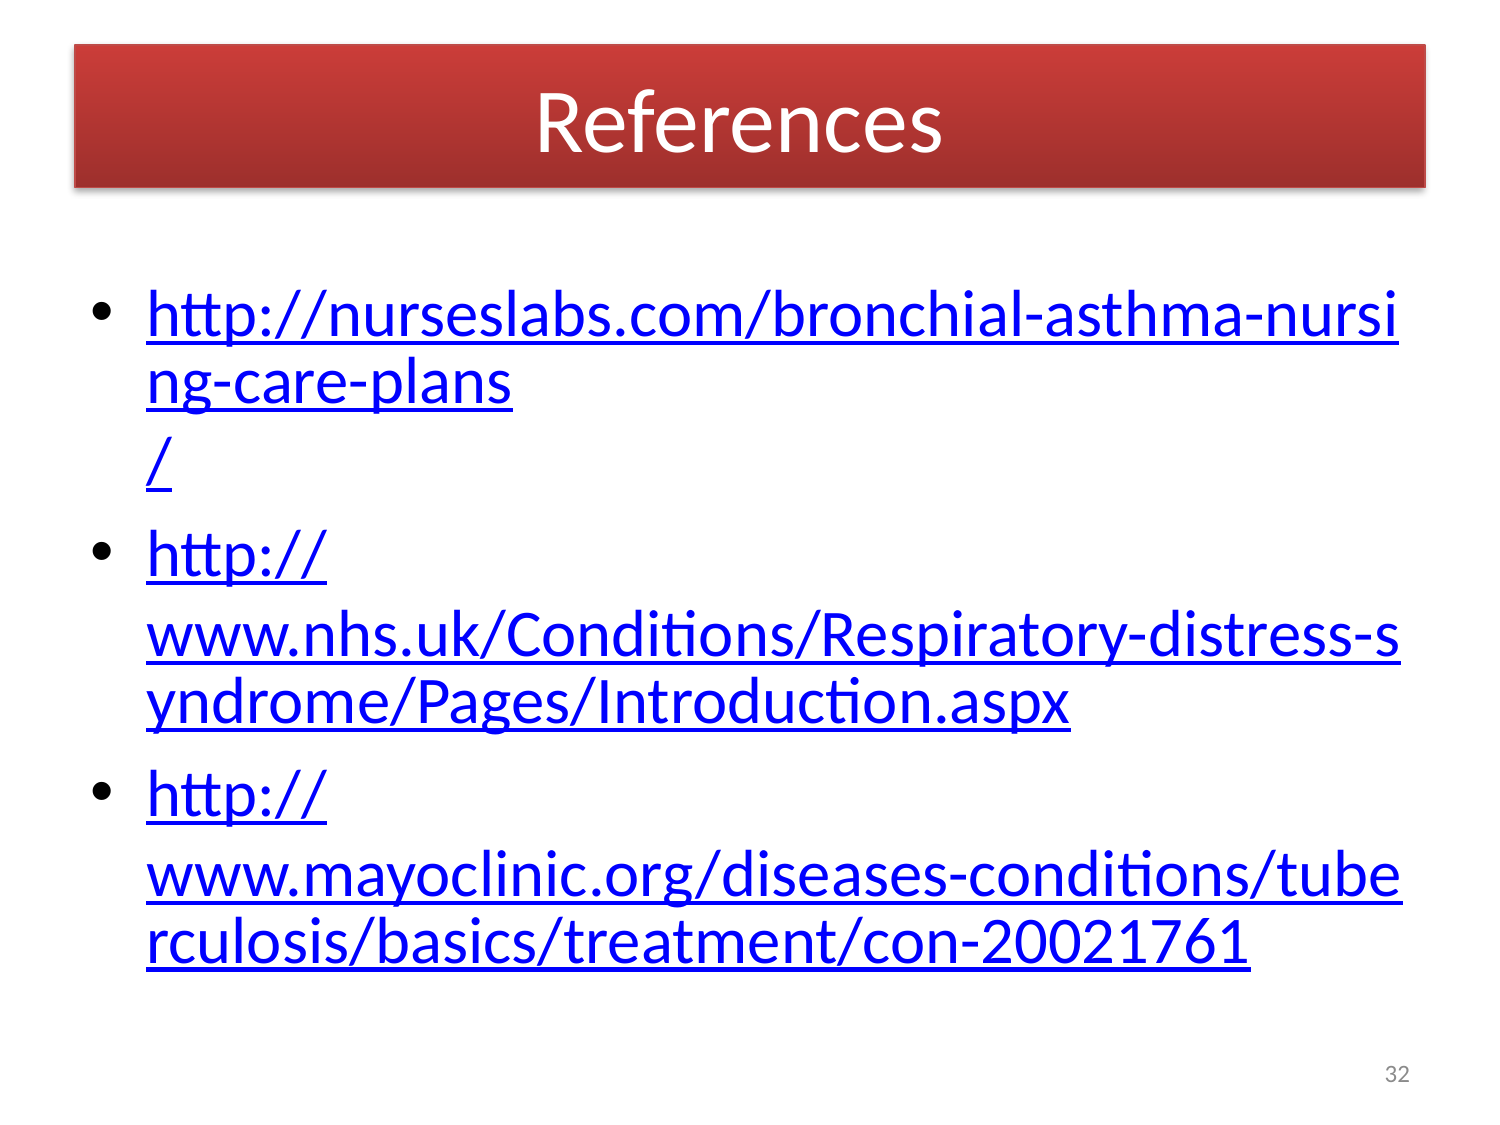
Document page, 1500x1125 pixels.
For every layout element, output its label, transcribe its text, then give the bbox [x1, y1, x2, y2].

slide_number 32 [1074, 1042, 1425, 1103]
list http://nurseslabs.com/bronchial-asthma-nursing-care-plans/ http://www.nhs.uk/Conditions/Respiratory-distress-syndrome/Pages/Introduction.aspx http://www.mayoclinic.org/diseases-conditions/tuberculosis/basics/treatment/con-20021761 [75, 262, 1425, 1005]
title References [74, 44, 1426, 188]
